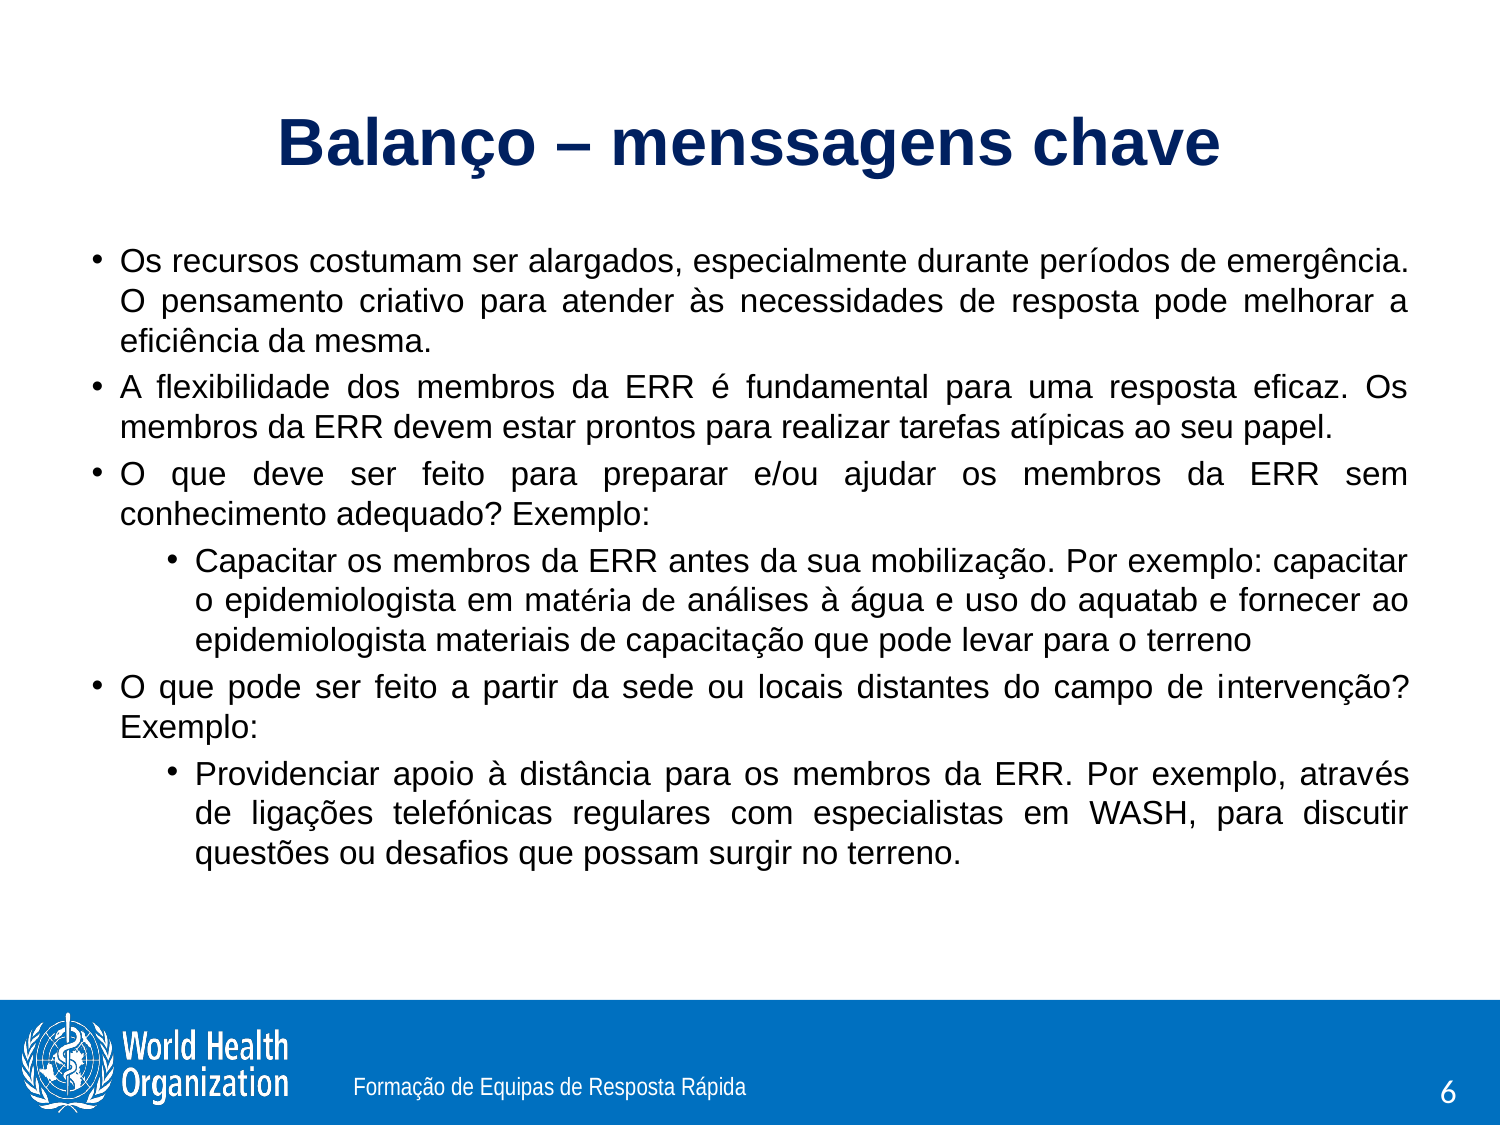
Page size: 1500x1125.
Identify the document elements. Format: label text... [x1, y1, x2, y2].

list Os recursos costumam ser alargados, especialmente durante períodos de emergência. O pensamento criativo para atender às necessidades de resposta pode melhorar a eficiência da mesma. A flexibilidade dos membros da ERR é fundamental para uma resposta eficaz. Os membros da ERR devem estar prontos para realizar tarefas atípicas ao seu papel. O que deve ser feito para preparar e/ou ajudar os membros da ERR sem conhecimento adequado? Exemplo: Capacitar os membros da ERR antes da sua mobilização. Por exemplo: capacitar o epidemiologista em matéria de análises à água e uso do aquatab e fornecer ao epidemiologista materiais de capacitação que pode levar para o terreno O que pode ser feito a partir da sede ou locais distantes do campo de intervenção? Exemplo: Providenciar apoio à distância para os membros da ERR. Por exemplo, através de ligações telefónicas regulares com especialistas em WASH, para discutir questões ou desafios que possam surgir no terreno. [76, 231, 1425, 988]
picture [21, 1012, 288, 1113]
title Balanço – menssagens chave [75, 45, 1425, 233]
